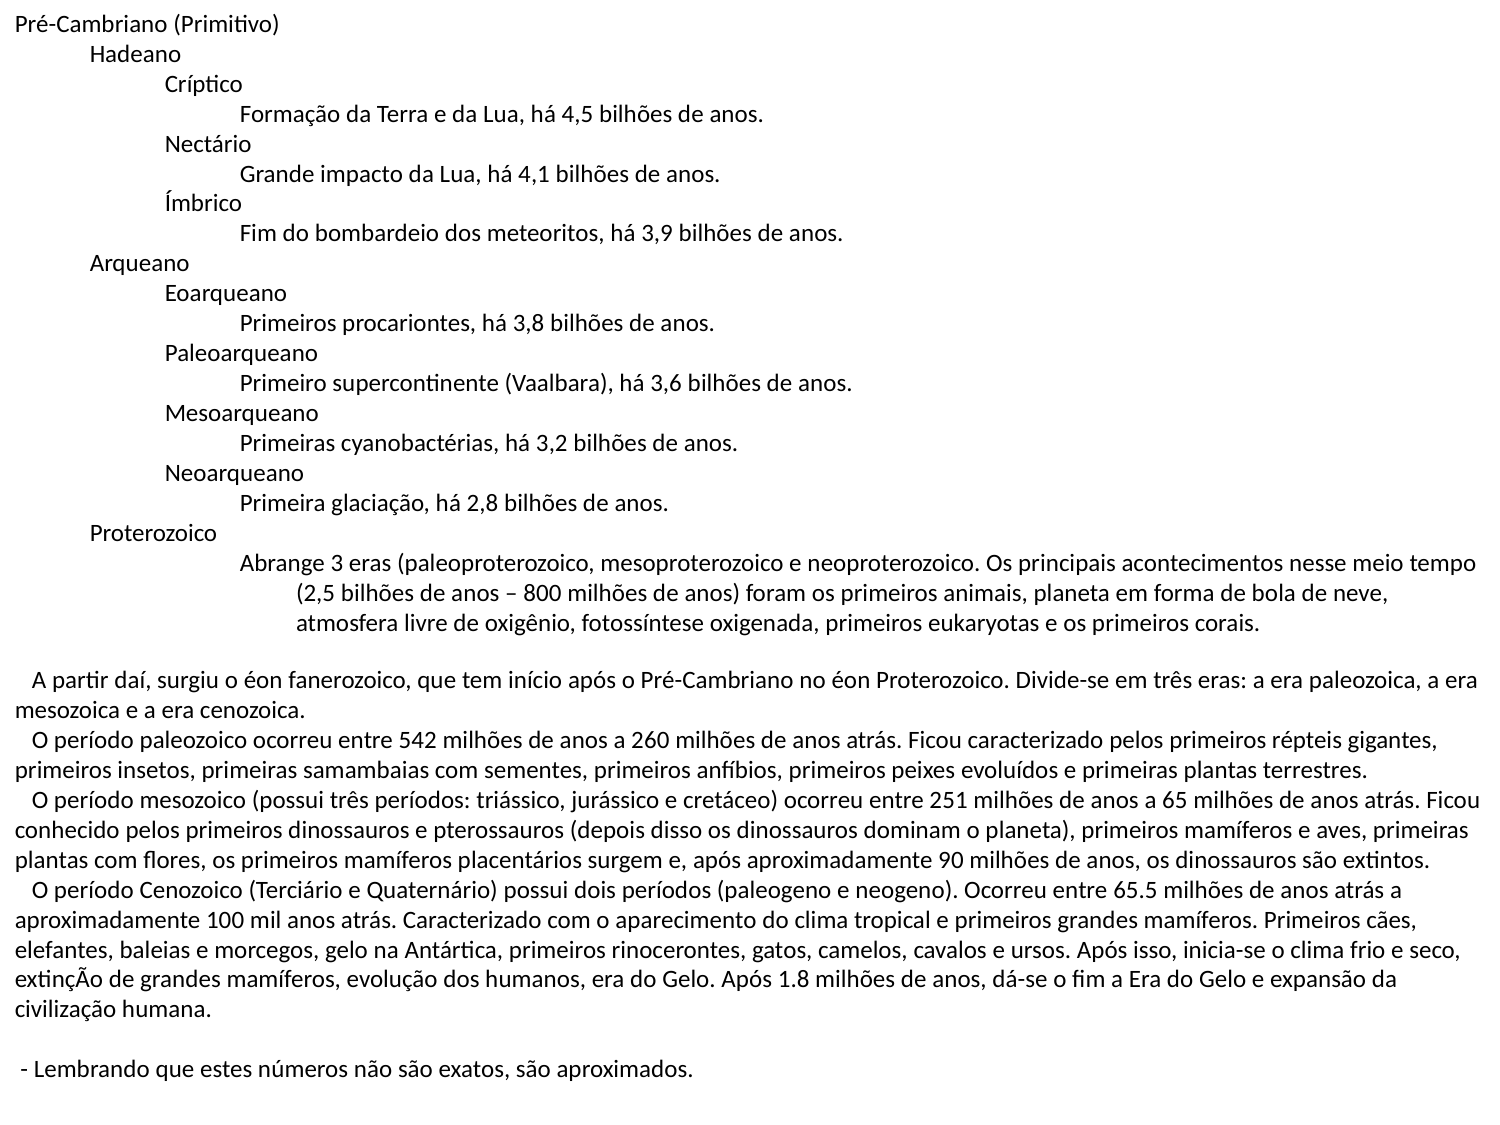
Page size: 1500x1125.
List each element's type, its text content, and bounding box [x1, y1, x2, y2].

text_box A partir daí, surgiu o éon fanerozoico, que tem início após o Pré-Cambriano no éon Proterozoico. Divide-se em três eras: a era paleozoica, a era mesozoica e a era cenozoica. O período paleozoico ocorreu entre 542 milhões de anos a 260 milhões de anos atrás. Ficou caracterizado pelos primeiros répteis gigantes, primeiros insetos, primeiras samambaias com sementes, primeiros anfíbios, primeiros peixes evoluídos e primeiras plantas terrestres. O período mesozoico (possui três períodos: triássico, jurássico e cretáceo) ocorreu entre 251 milhões de anos a 65 milhões de anos atrás. Ficou conhecido pelos primeiros dinossauros e pterossauros (depois disso os dinossauros dominam o planeta), primeiros mamíferos e aves, primeiras plantas com flores, os primeiros mamíferos placentários surgem e, após aproximadamente 90 milhões de anos, os dinossauros são extintos. O período Cenozoico (Terciário e Quaternário) possui dois períodos (paleogeno e neogeno). Ocorreu entre 65.5 milhões de anos atrás a aproximadamente 100 mil anos atrás. Caracterizado com o aparecimento do clima tropical e primeiros grandes mamíferos. Primeiros cães, elefantes, baleias e morcegos, gelo na Antártica, primeiros rinocerontes, gatos, camelos, cavalos e ursos. Após isso, inicia-se o clima frio e seco, extinçÃo de grandes mamíferos, evolução dos humanos, era do Gelo. Após 1.8 milhões de anos, dá-se o fim a Era do Gelo e expansão da civilização humana. - Lembrando que estes números não são exatos, são aproximados. [0, 656, 1500, 1091]
text_box Pré-Cambriano (Primitivo) Hadeano Críptico Formação da Terra e da Lua, há 4,5 bilhões de anos. Nectário Grande impacto da Lua, há 4,1 bilhões de anos. Ímbrico Fim do bombardeio dos meteoritos, há 3,9 bilhões de anos. Arqueano Eoarqueano Primeiros procariontes, há 3,8 bilhões de anos. Paleoarqueano Primeiro supercontinente (Vaalbara), há 3,6 bilhões de anos. Mesoarqueano Primeiras cyanobactérias, há 3,2 bilhões de anos. Neoarqueano Primeira glaciação, há 2,8 bilhões de anos. Proterozoico Abrange 3 eras (paleoproterozoico, mesoproterozoico e neoproterozoico. Os principais acontecimentos nesse meio tempo (2,5 bilhões de anos – 800 milhões de anos) foram os primeiros animais, planeta em forma de bola de neve, atmosfera livre de oxigênio, fotossíntese oxigenada, primeiros eukaryotas e os primeiros corais. [0, 0, 1500, 656]
